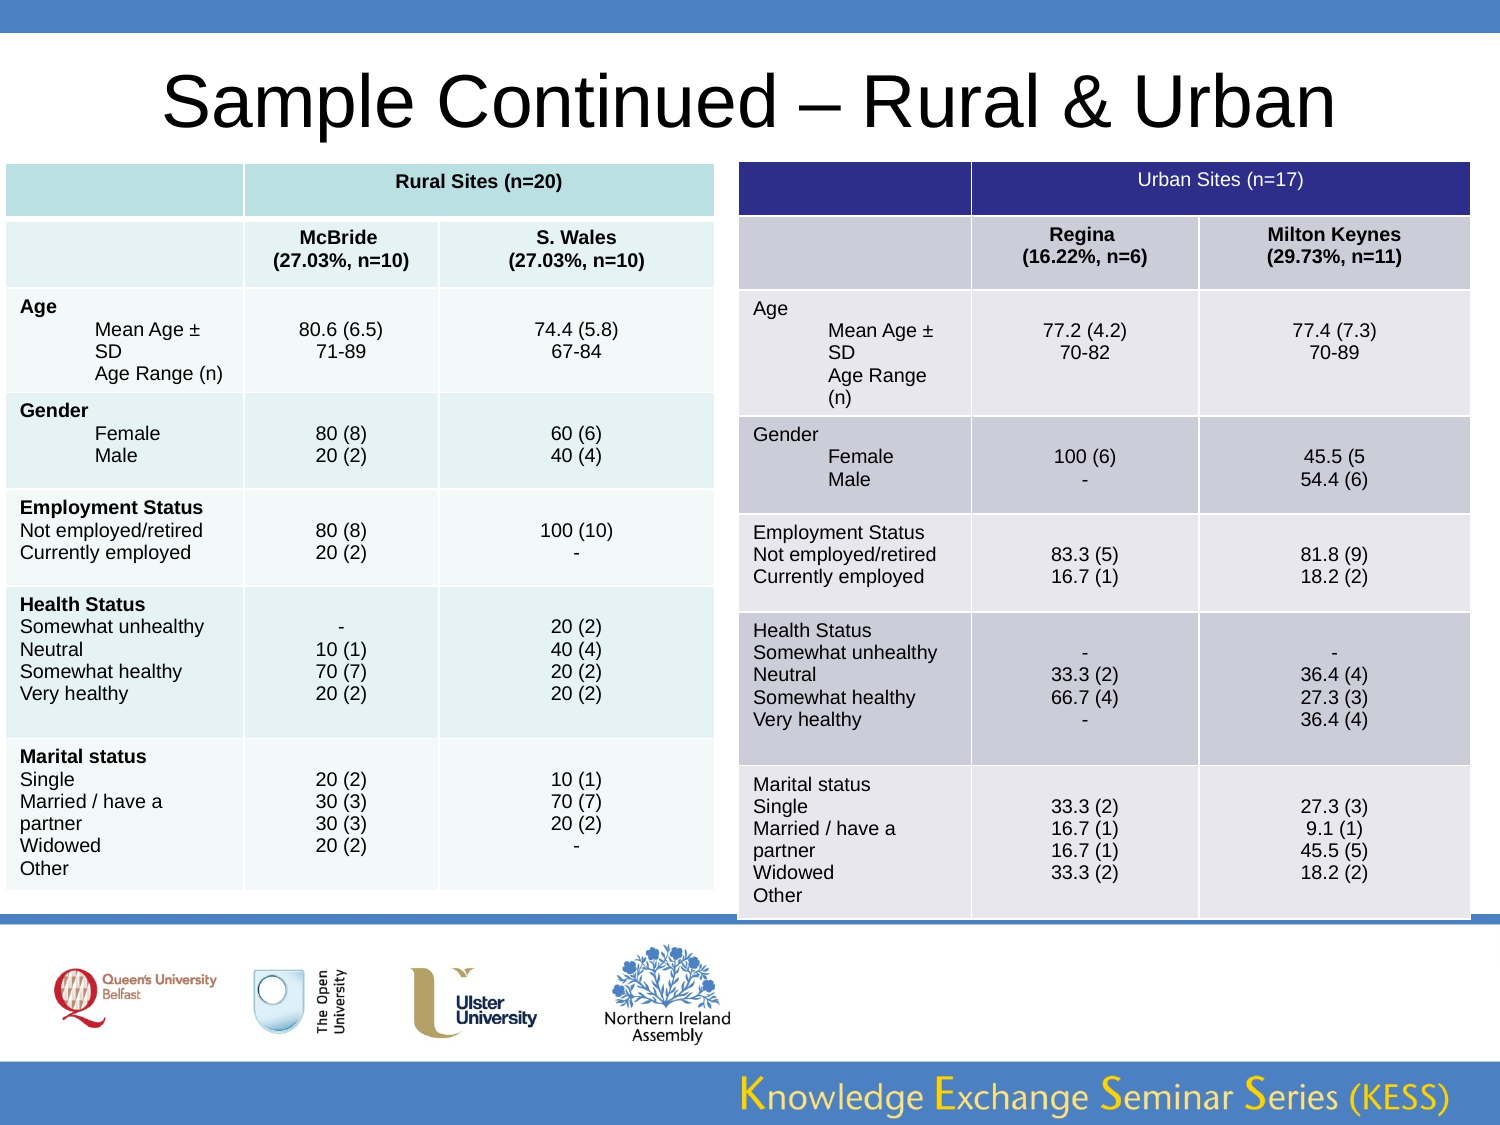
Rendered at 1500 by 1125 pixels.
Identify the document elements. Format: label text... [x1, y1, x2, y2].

table_cell Age Mean Age ± SD Age Range (n) [6, 289, 243, 392]
table_cell Marital status Single Married / have a partner Widowed Other [739, 766, 971, 918]
table_cell 80 (8) 20 (2) [245, 490, 438, 585]
table_cell Milton Keynes (29.73%, n=11) [1200, 217, 1470, 289]
table_cell Marital status Single Married / have a partner Widowed Other [6, 739, 243, 890]
table_cell Health Status Somewhat unhealthy Neutral Somewhat healthy Very healthy [6, 587, 243, 738]
table_cell - 10 (1) 70 (7) 20 (2) [245, 587, 438, 738]
table_cell Gender Female Male [739, 417, 971, 513]
table_cell 33.3 (2) 16.7 (1) 16.7 (1) 33.3 (2) [972, 766, 1198, 918]
table_cell - 33.3 (2) 66.7 (4) - [972, 613, 1198, 765]
table_cell 100 (6) - [972, 417, 1198, 513]
table_header Rural Sites (n=20) [245, 164, 714, 216]
table_cell 77.2 (4.2) 70-82 [972, 291, 1198, 415]
table_cell S. Wales (27.03%, n=10) [440, 222, 714, 287]
table_header Urban Sites (n=17) [972, 162, 1470, 215]
picture [0, 914, 1500, 1125]
table_cell 80.6 (6.5) 71-89 [245, 289, 438, 392]
table_cell [6, 222, 243, 287]
table_cell 20 (2) 30 (3) 30 (3) 20 (2) [245, 739, 438, 890]
table_cell 74.4 (5.8) 67-84 [440, 289, 714, 392]
table_cell 27.3 (3) 9.1 (1) 45.5 (5) 18.2 (2) [1200, 766, 1470, 918]
title Sample Continued – Rural & Urban [75, 45, 1425, 161]
table_cell 83.3 (5) 16.7 (1) [972, 515, 1198, 611]
table_cell 45.5 (5 54.4 (6) [1200, 417, 1470, 513]
table_cell Employment Status Not employed/retired Currently employed [739, 515, 971, 611]
table_cell McBride (27.03%, n=10) [245, 222, 438, 287]
table_cell 77.4 (7.3) 70-89 [1200, 291, 1470, 415]
table_cell 20 (2) 40 (4) 20 (2) 20 (2) [440, 587, 714, 738]
table_cell Health Status Somewhat unhealthy Neutral Somewhat healthy Very healthy [739, 613, 971, 765]
table_header [6, 164, 243, 216]
table_header [739, 162, 971, 215]
table_cell 81.8 (9) 18.2 (2) [1200, 515, 1470, 611]
table_cell - 36.4 (4) 27.3 (3) 36.4 (4) [1200, 613, 1470, 765]
table_cell Gender Female Male [6, 393, 243, 488]
table_cell Regina (16.22%, n=6) [972, 217, 1198, 289]
table_cell 10 (1) 70 (7) 20 (2) - [440, 739, 714, 890]
table_cell 60 (6) 40 (4) [440, 393, 714, 488]
table_cell 80 (8) 20 (2) [245, 393, 438, 488]
table_cell 100 (10) - [440, 490, 714, 585]
table_cell Employment Status Not employed/retired Currently employed [6, 490, 243, 585]
table_cell Age Mean Age ± SD Age Range (n) [739, 291, 971, 415]
table_cell [739, 217, 971, 289]
picture [0, 0, 1500, 33]
